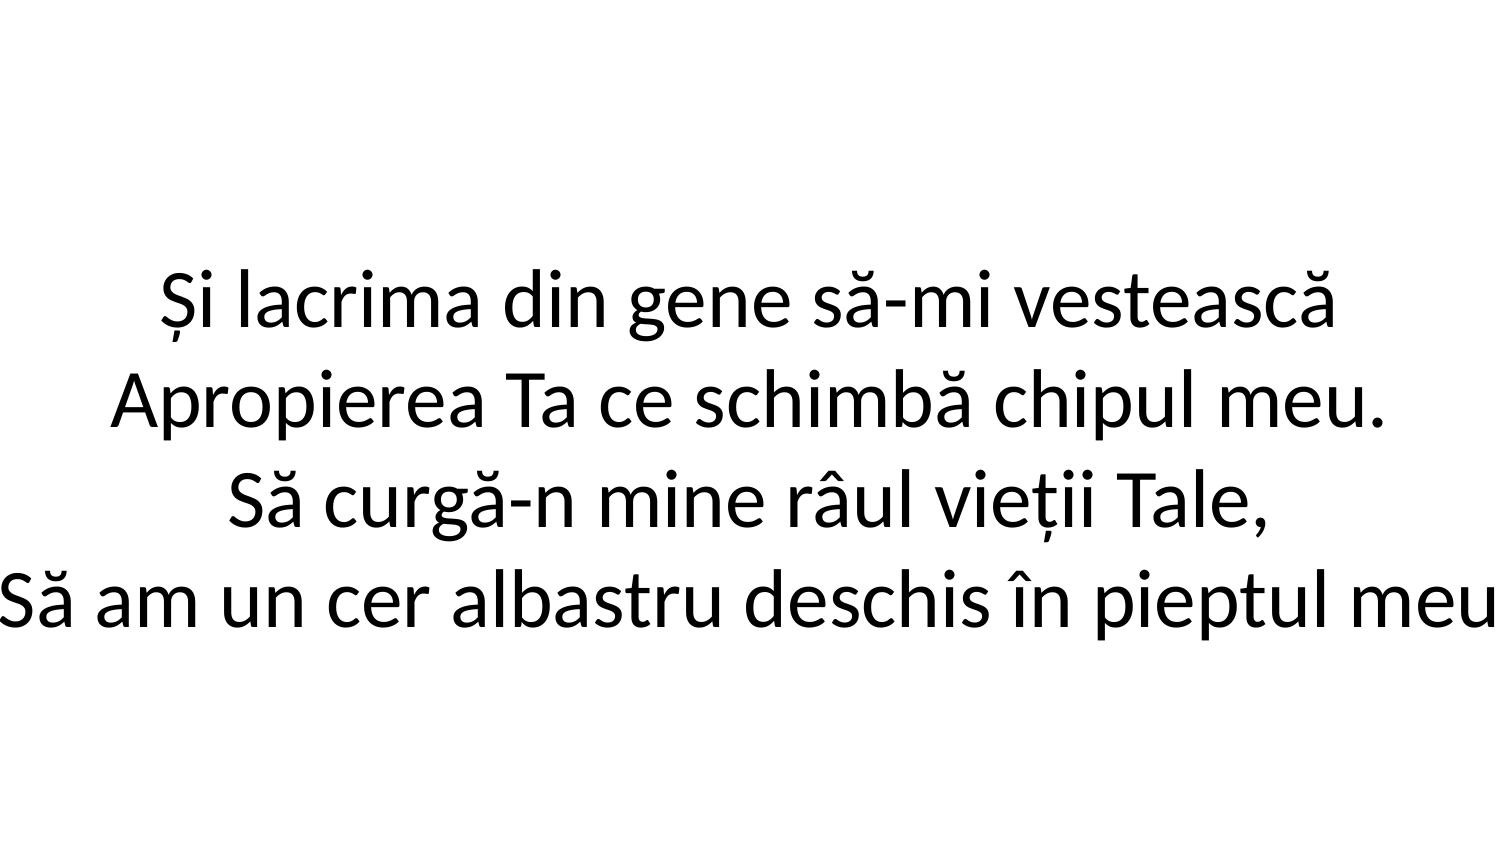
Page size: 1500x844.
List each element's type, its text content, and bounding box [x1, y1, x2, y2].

text_box Și lacrima din gene să-mi vestească Apropierea Ta ce schimbă chipul meu. Să curgă-n mine râul vieții Tale, Să am un cer albastru deschis în pieptul meu [0, 192, 1500, 652]
